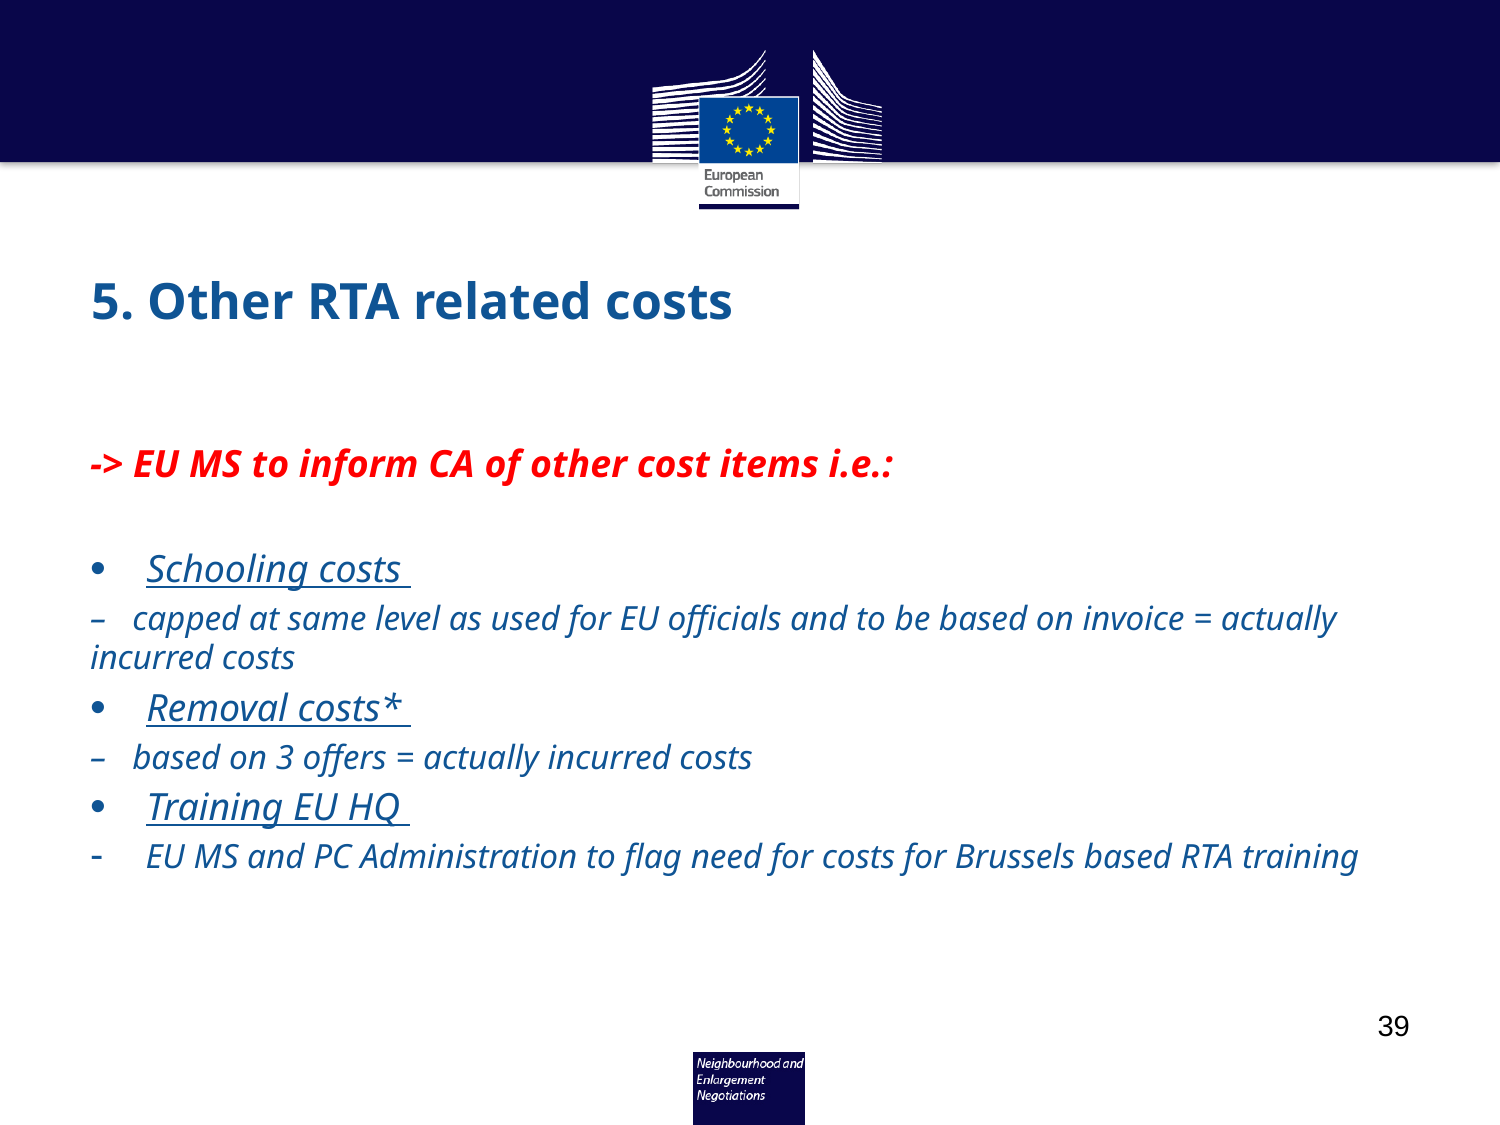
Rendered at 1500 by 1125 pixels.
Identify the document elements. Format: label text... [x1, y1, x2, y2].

slide_number 39 [1074, 999, 1426, 1078]
picture [615, 50, 882, 255]
picture [693, 1052, 805, 1125]
list -> EU MS to inform CA of other cost items i.e.: Schooling costs – capped at same level as used for EU officials and to be based on invoice = actually incurred costs Removal costs* – based on 3 offers = actually incurred costs Training EU HQ EU MS and PC Administration to flag need for costs for Brussels based RTA training [74, 432, 1426, 988]
title 5. Other RTA related costs [76, 255, 1428, 410]
